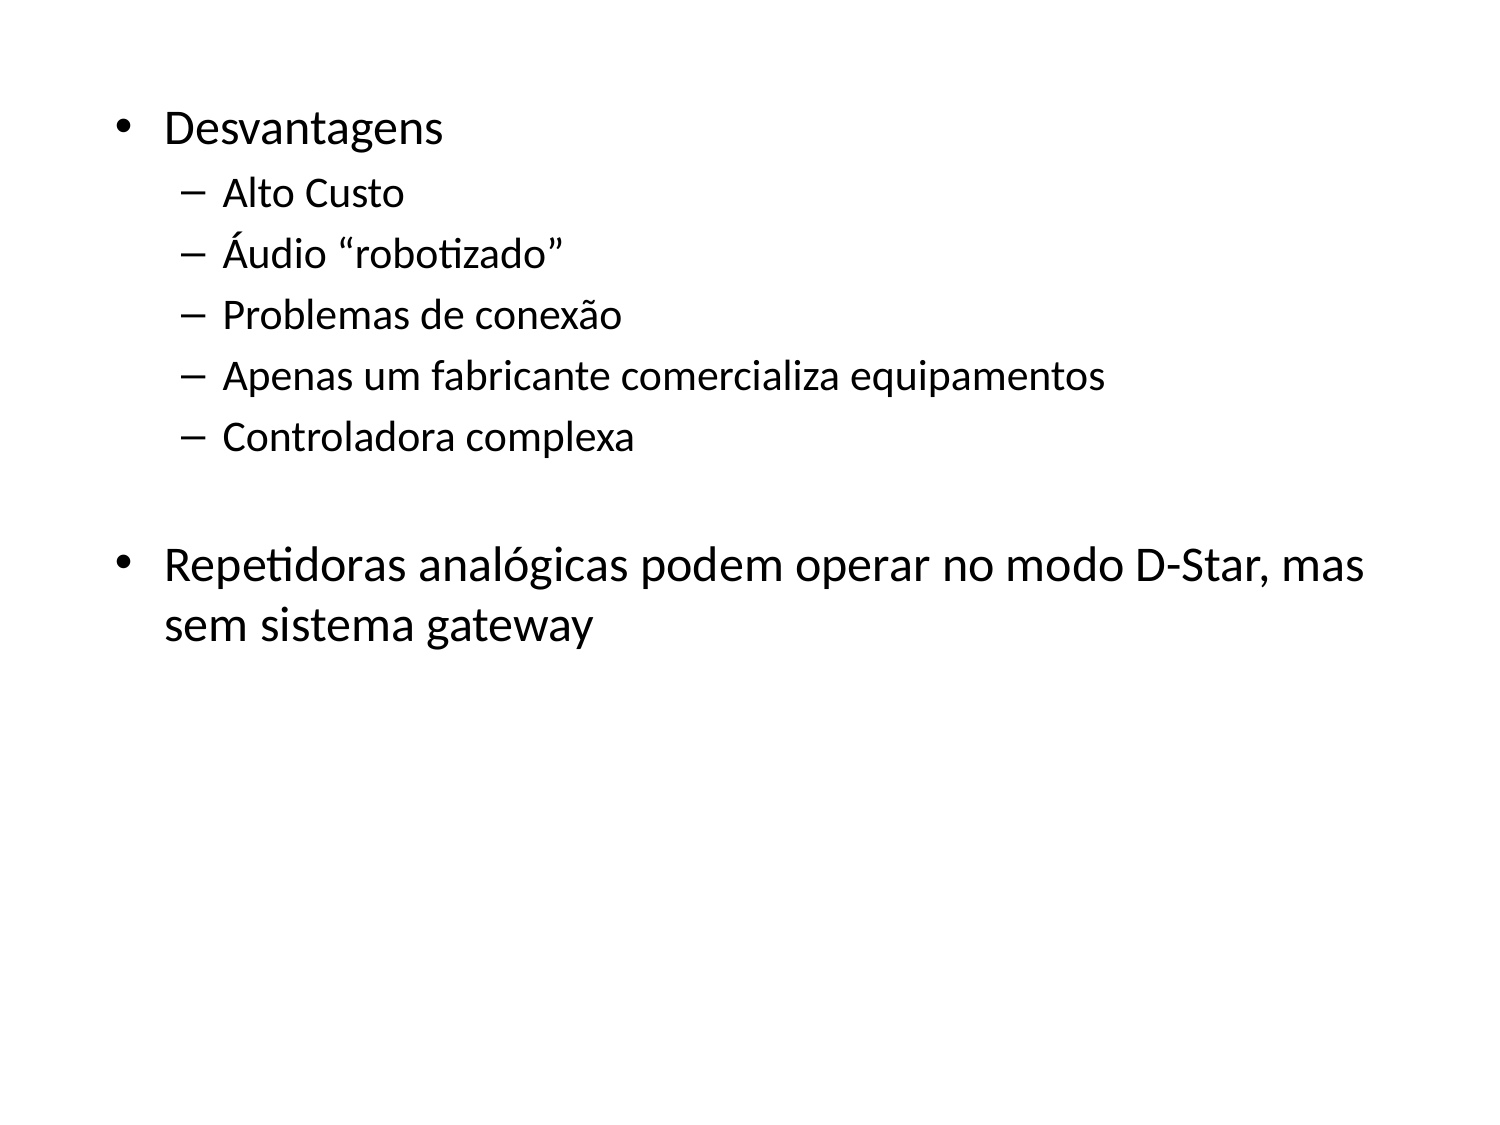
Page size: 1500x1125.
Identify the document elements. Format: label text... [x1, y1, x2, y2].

list Desvantagens Alto Custo Áudio “robotizado” Problemas de conexão Apenas um fabricante comercializa equipamentos Controladora complexa Repetidoras analógicas podem operar no modo D-Star, mas sem sistema gateway [99, 87, 1450, 663]
